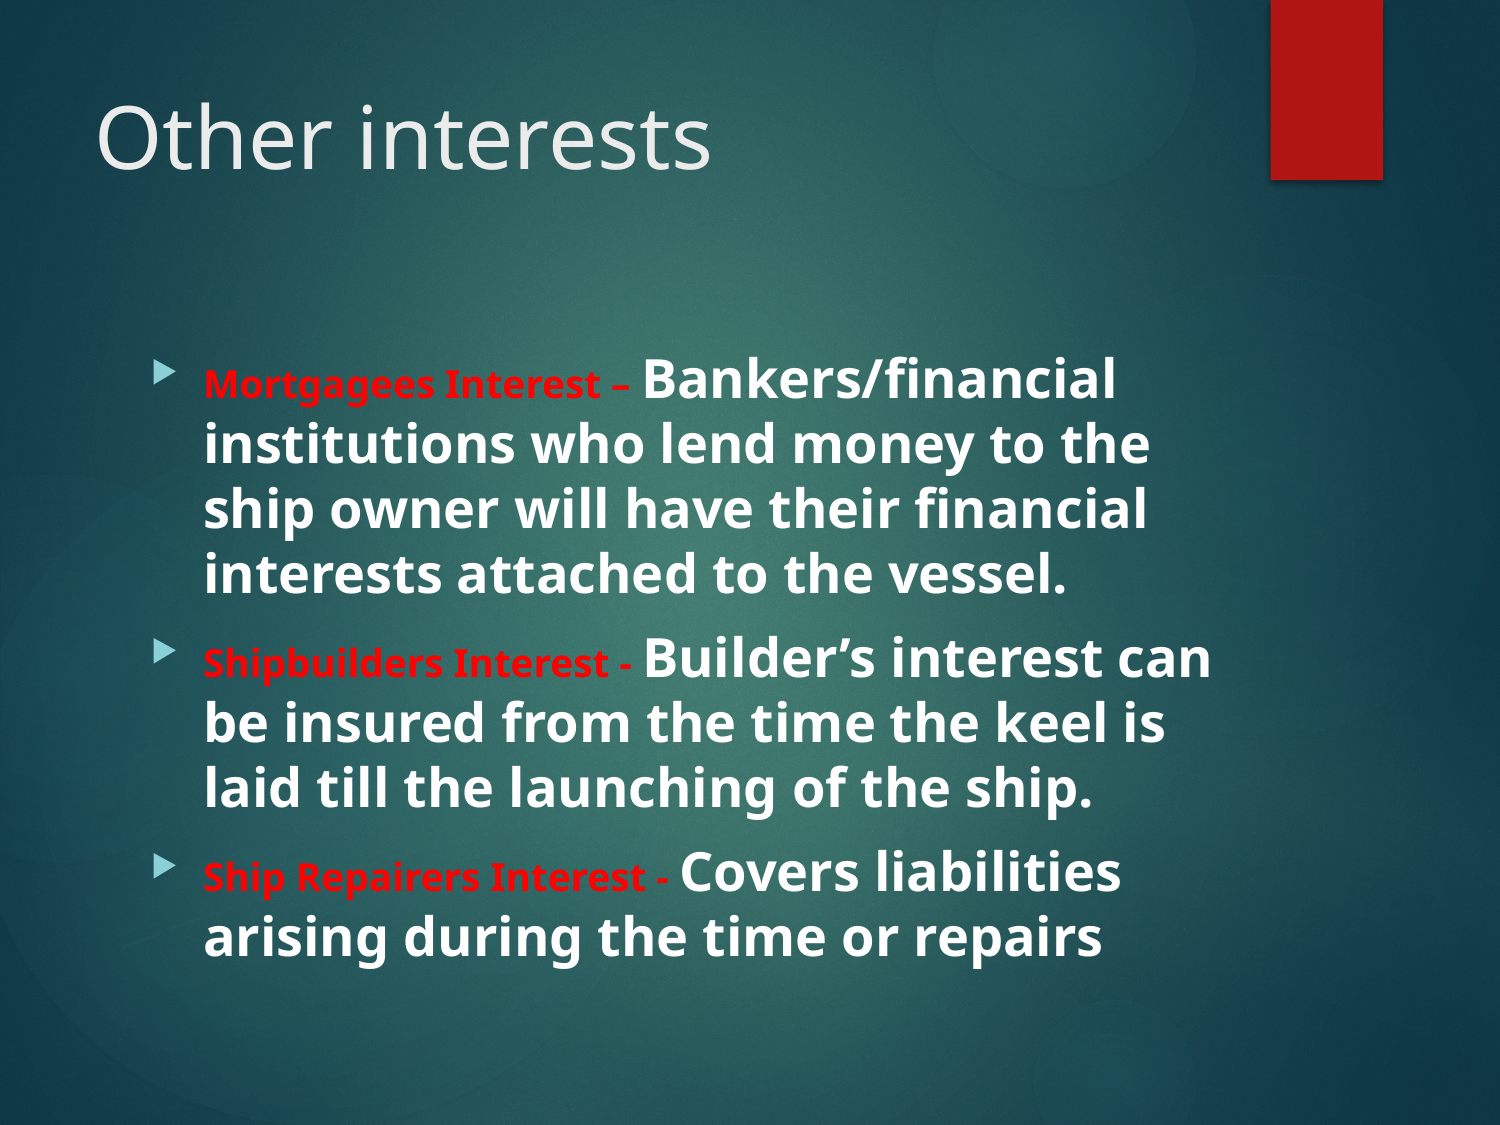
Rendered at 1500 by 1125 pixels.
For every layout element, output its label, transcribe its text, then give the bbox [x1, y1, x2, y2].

title Other interests [79, 74, 1237, 304]
list Mortgagees Interest – Bankers/financial institutions who lend money to the ship owner will have their financial interests attached to the vessel. Shipbuilders Interest - Builder’s interest can be insured from the time the keel is laid till the launching of the ship. Ship Repairers Interest - Covers liabilities arising during the time or repairs [135, 336, 1237, 1025]
